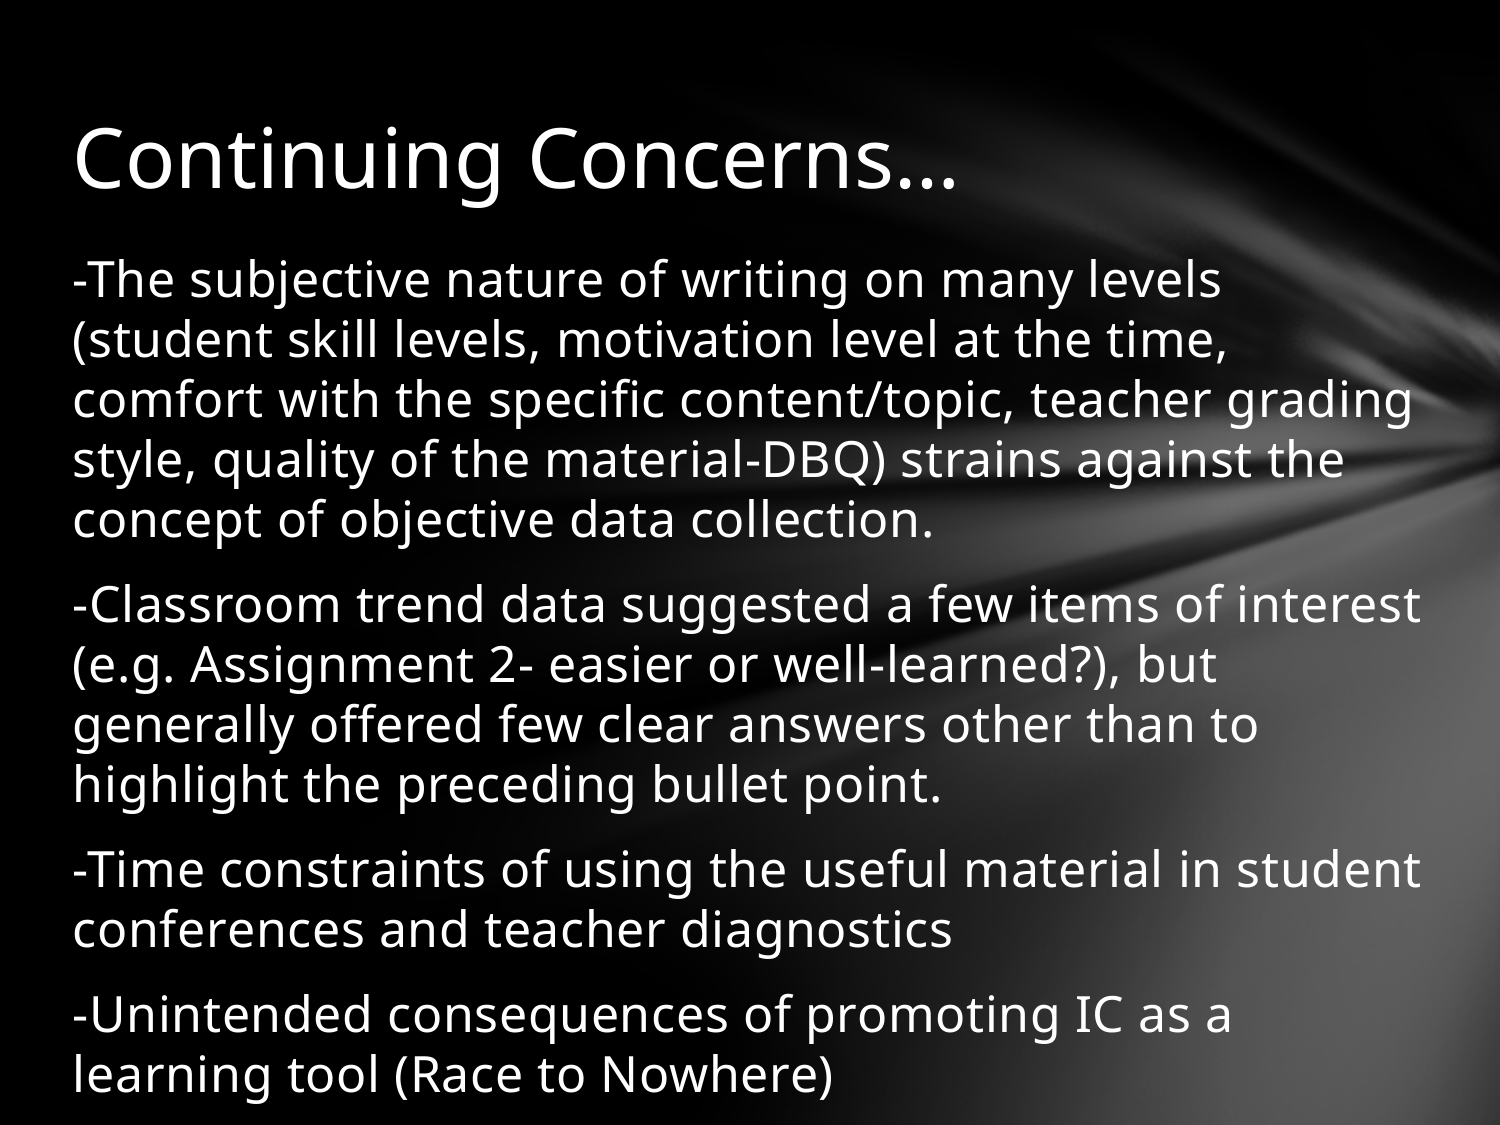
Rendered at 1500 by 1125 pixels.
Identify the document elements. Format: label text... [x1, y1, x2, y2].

list -The subjective nature of writing on many levels (student skill levels, motivation level at the time, comfort with the specific content/topic, teacher grading style, quality of the material-DBQ) strains against the concept of objective data collection. -Classroom trend data suggested a few items of interest (e.g. Assignment 2- easier or well-learned?), but generally offered few clear answers other than to highlight the preceding bullet point. -Time constraints of using the useful material in student conferences and teacher diagnostics -Unintended consequences of promoting IC as a learning tool (Race to Nowhere) [57, 239, 1450, 1088]
title Continuing Concerns… [57, 37, 1318, 213]
